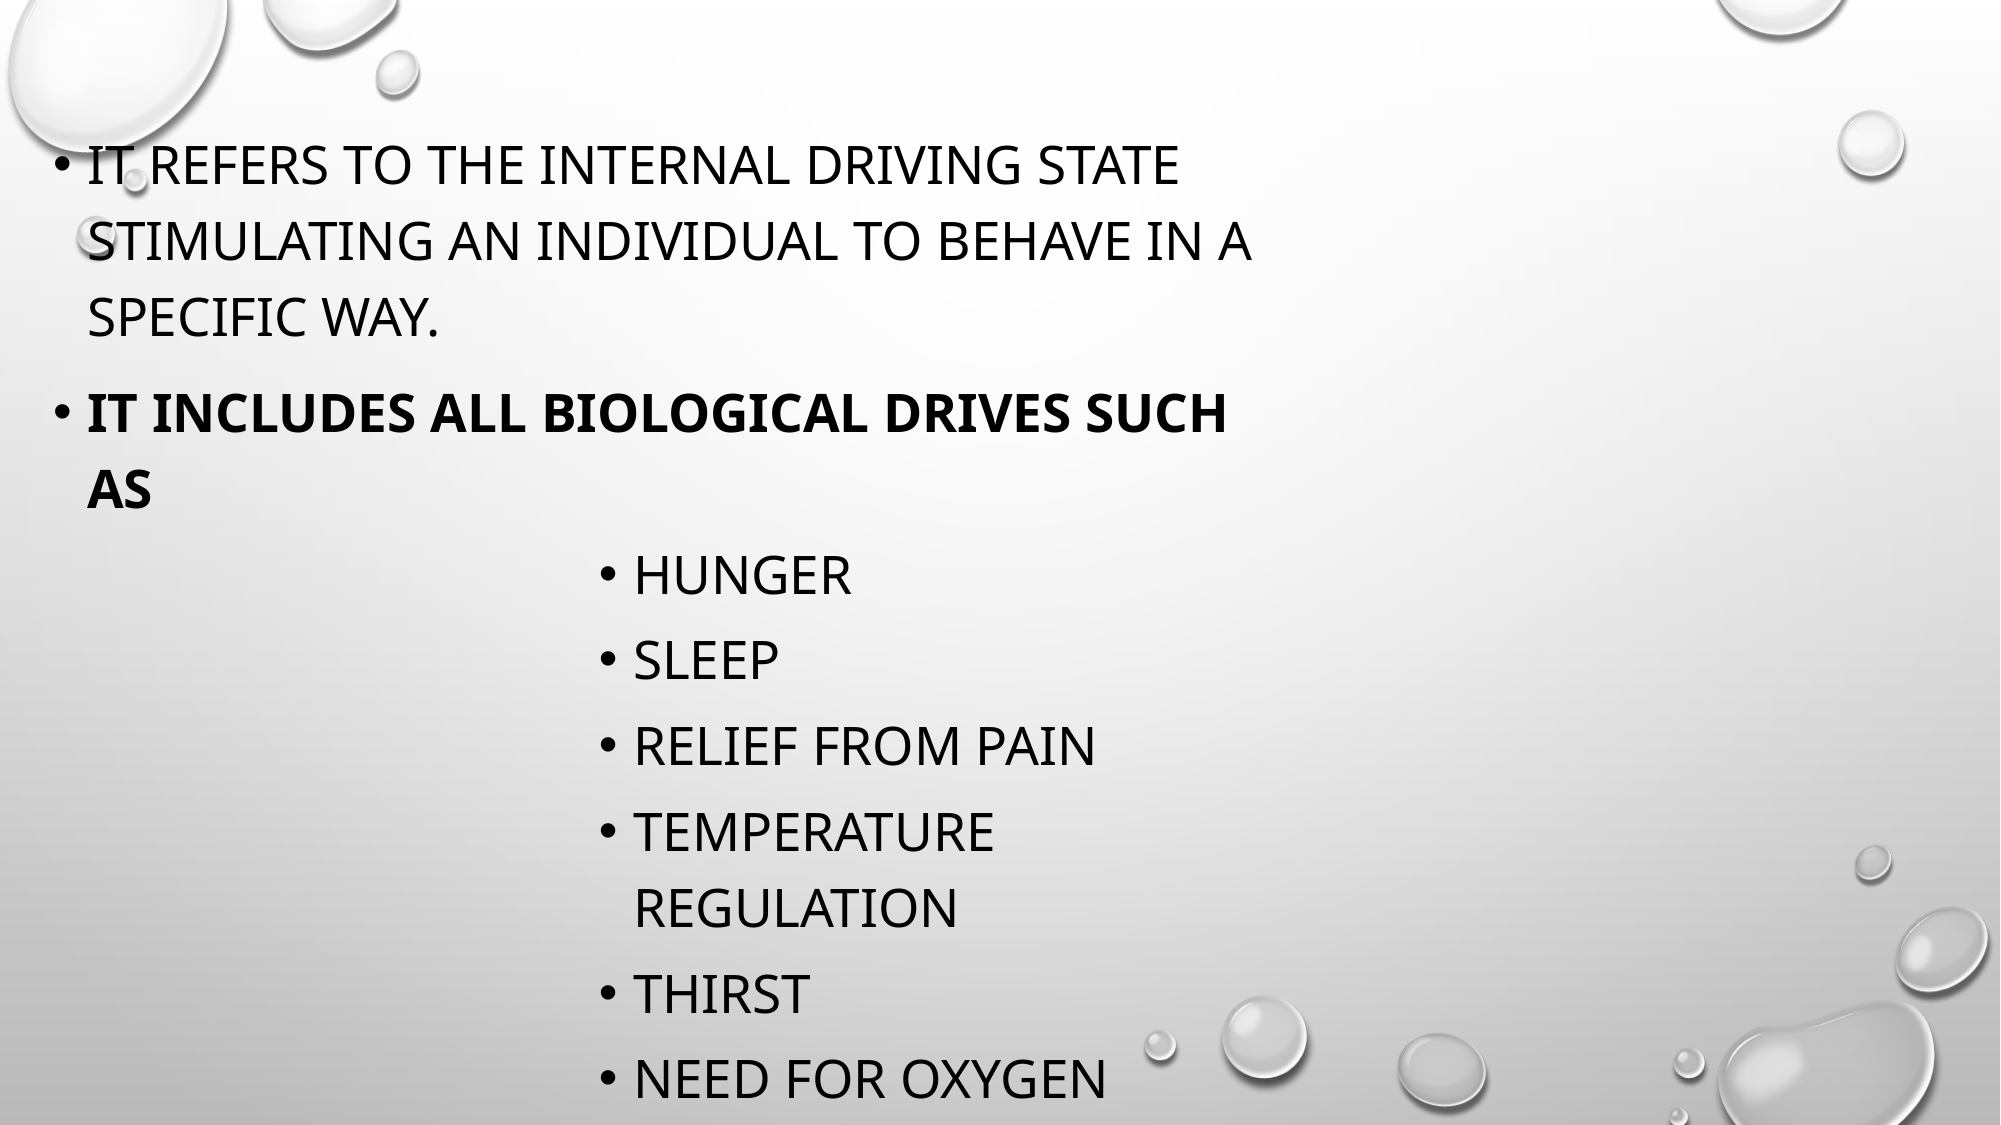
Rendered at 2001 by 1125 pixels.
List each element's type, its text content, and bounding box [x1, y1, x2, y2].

picture [0, 0, 2000, 1125]
list It refers to the internal driving state stimulating an individual to behave in a specific way. it includes all biological drives such as Hunger Sleep Relief from pain Temperature regulation Thirst Need for oxygen [38, 111, 1284, 1125]
